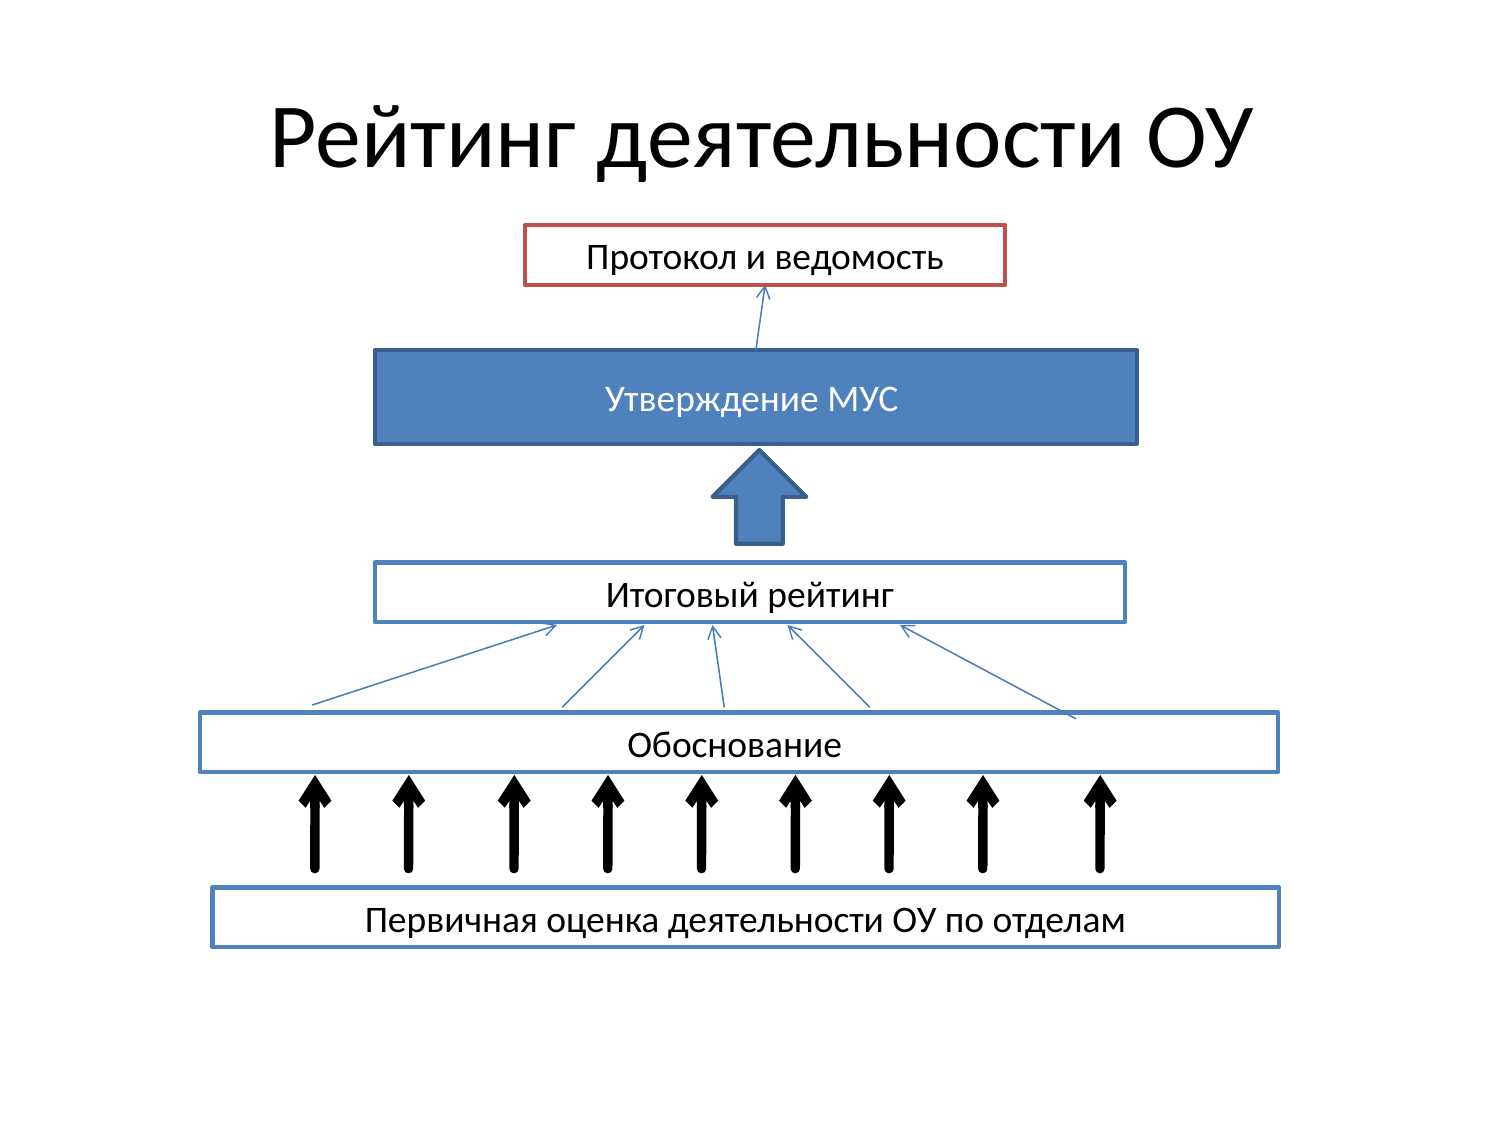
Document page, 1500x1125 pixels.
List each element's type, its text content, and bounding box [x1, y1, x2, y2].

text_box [677, 659, 760, 673]
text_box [787, 624, 870, 708]
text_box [899, 624, 1077, 719]
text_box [562, 624, 645, 708]
text_box Обоснование [198, 710, 1280, 774]
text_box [312, 624, 558, 706]
text_box [710, 447, 809, 546]
text_box Утверждение МУС [373, 348, 1139, 446]
text_box Протокол и ведомость [523, 223, 1007, 287]
text_box Первичная оценка деятельности ОУ по отделам [210, 885, 1281, 949]
text_box Итоговый рейтинг [373, 560, 1127, 624]
text_box Рейтинг деятельности ОУ [87, 37, 1438, 225]
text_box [755, 285, 766, 351]
